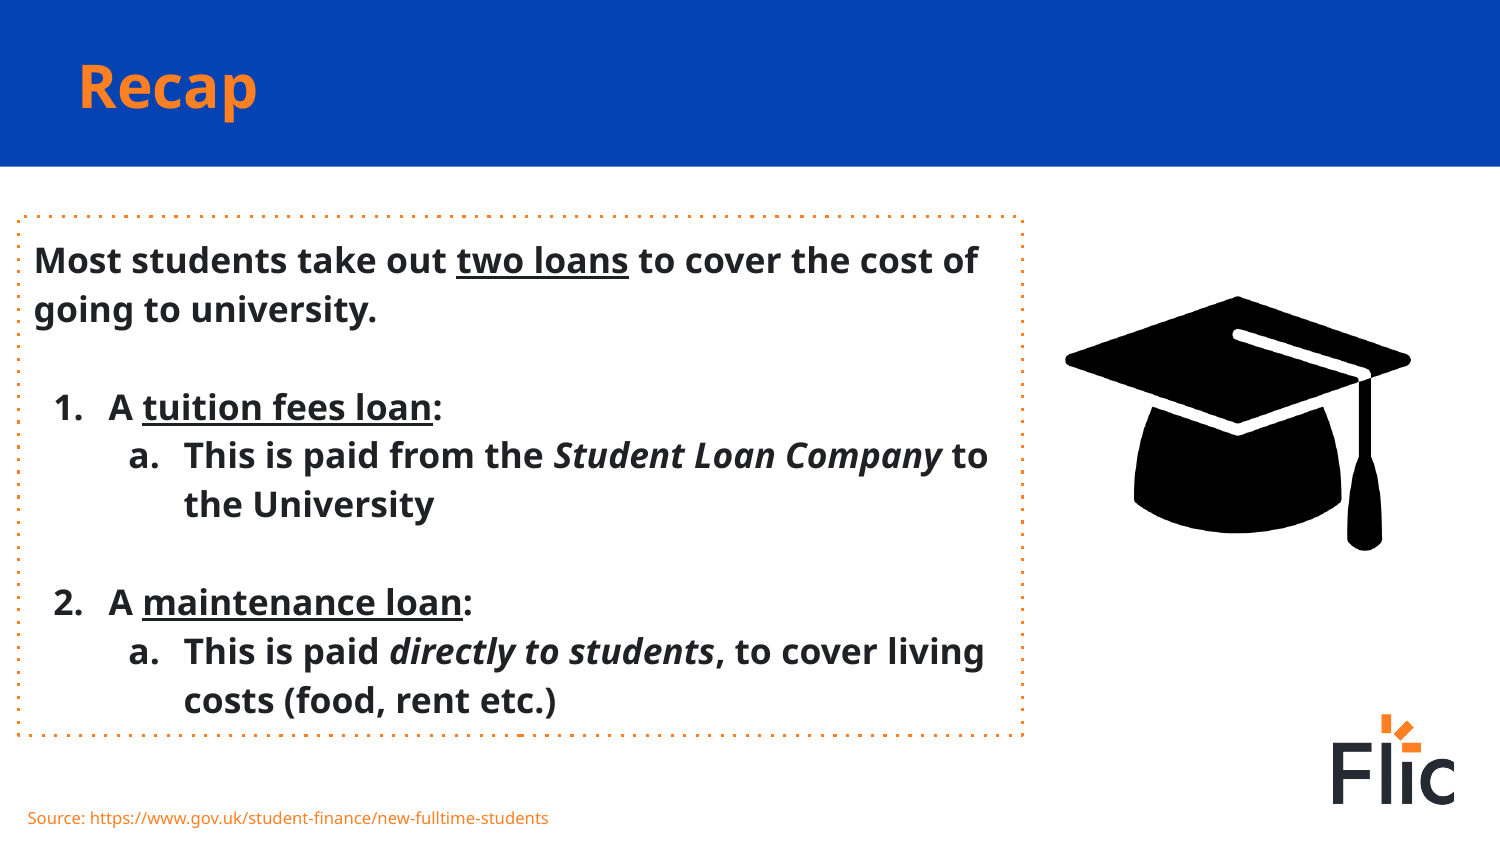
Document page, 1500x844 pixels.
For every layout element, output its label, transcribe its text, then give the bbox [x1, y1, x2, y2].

title Recap [62, 41, 998, 127]
picture [1333, 714, 1454, 805]
text_box Source: https://www.gov.uk/student-finance/new-fulltime-students [12, 798, 834, 839]
picture [1024, 241, 1450, 589]
text_box Most students take out two loans to cover the cost of going to university. A tuition fees loan: This is paid from the Student Loan Company to the University A maintenance loan: This is paid directly to students, to cover living costs (food, rent etc.) [18, 216, 1023, 736]
